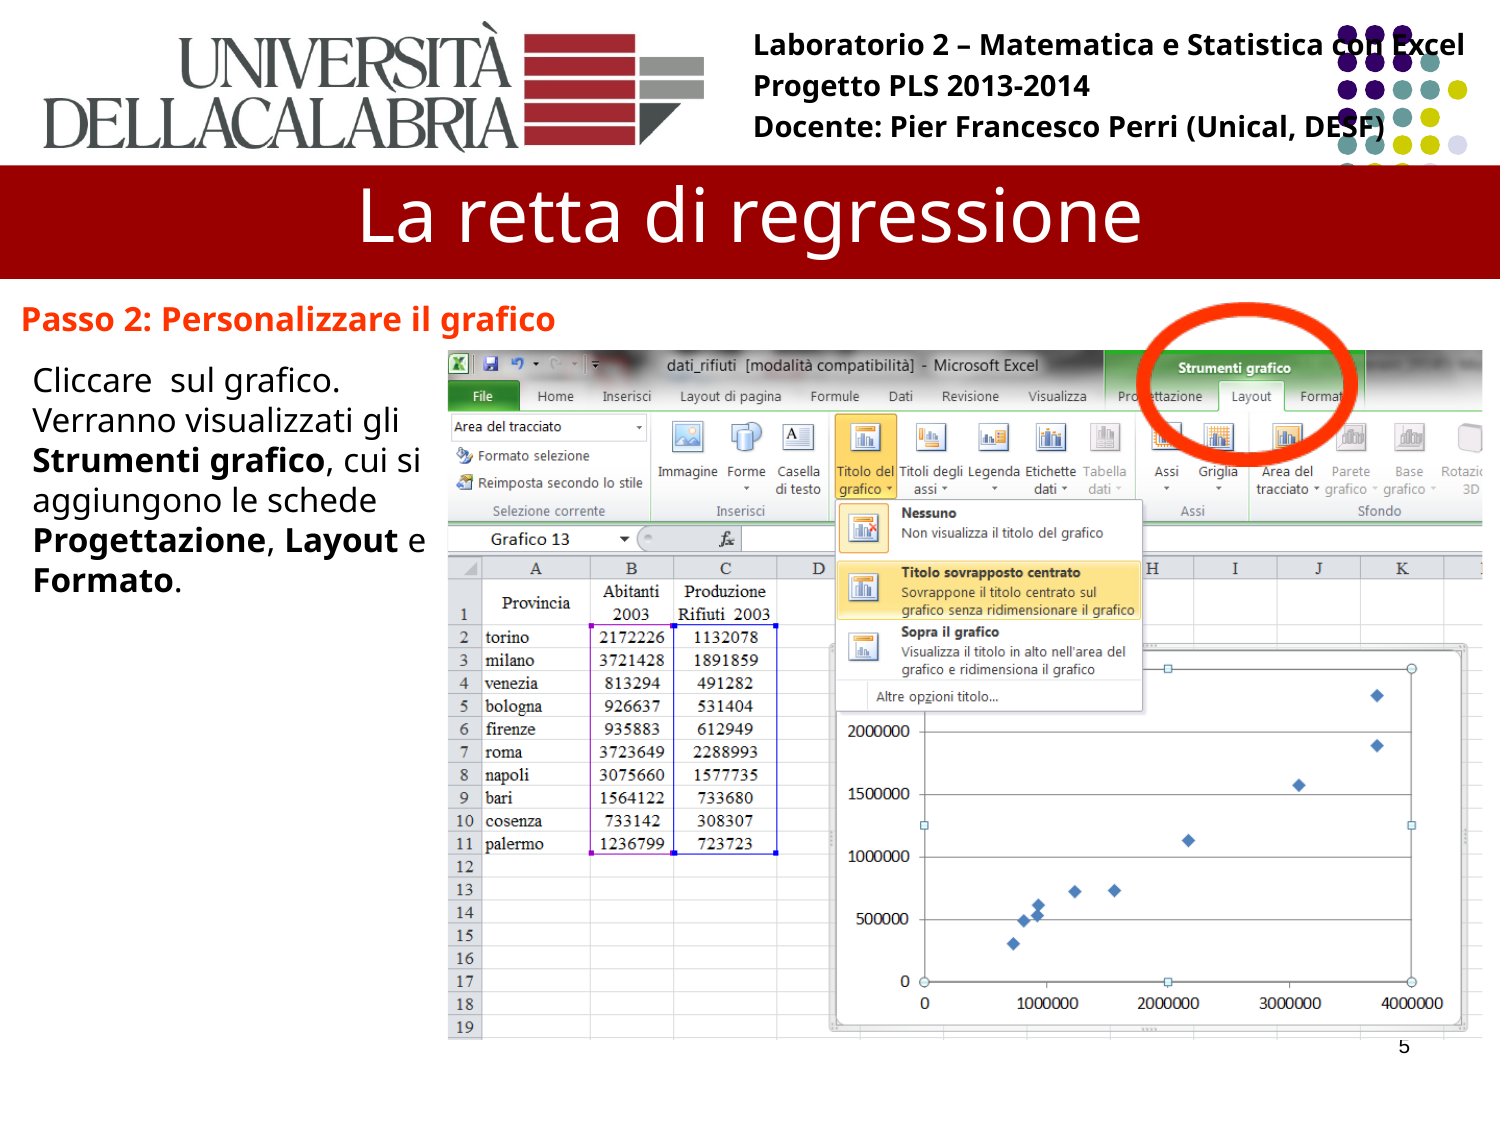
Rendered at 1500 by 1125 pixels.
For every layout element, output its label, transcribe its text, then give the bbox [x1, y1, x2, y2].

text_box Cliccare sul grafico. Verranno visualizzati gli Strumenti grafico, cui si aggiungono le schede Progettazione, Layout e Formato. [17, 351, 442, 606]
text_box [447, 302, 1483, 1040]
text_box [0, 21, 1500, 280]
slide_number 5 [1074, 1048, 1426, 1101]
text_box Passo 2: Personalizzare il grafico [5, 290, 585, 346]
